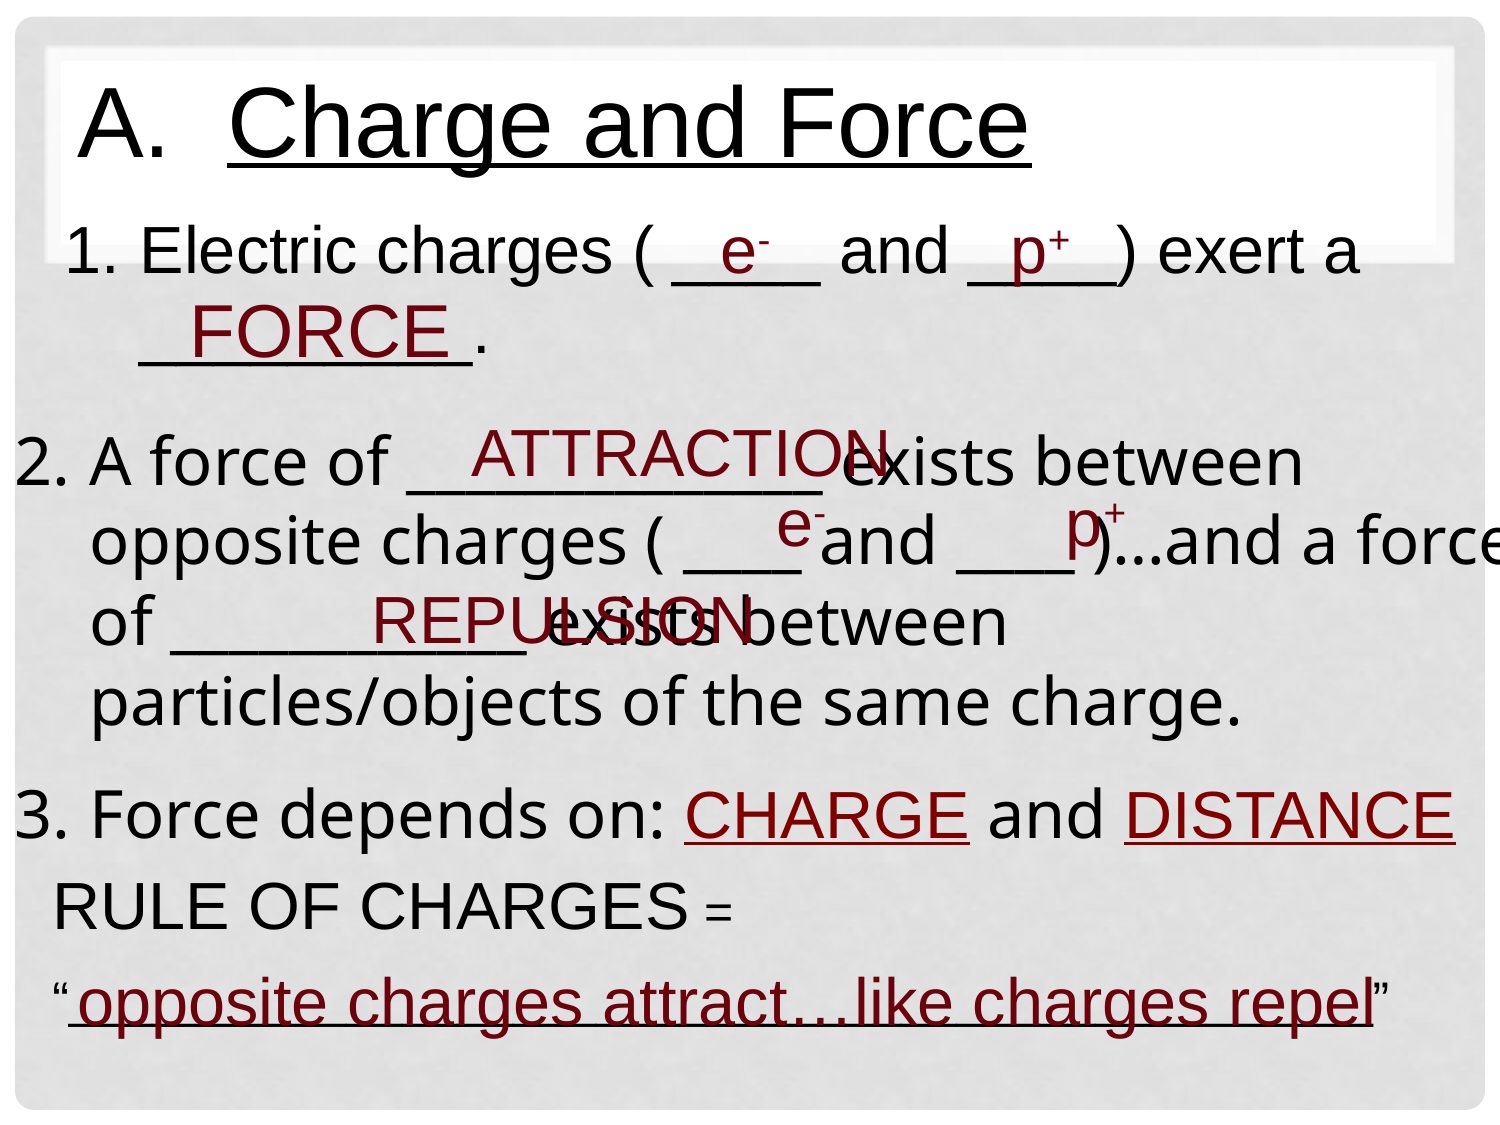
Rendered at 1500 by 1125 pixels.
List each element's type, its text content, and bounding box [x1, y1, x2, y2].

text_box opposite charges attract…like charges repel [62, 951, 1438, 1046]
text_box ATTRACTION [456, 402, 919, 498]
text_box e- p+ [687, 199, 1150, 295]
text_box RULE OF CHARGES = “_______________________________________________” [37, 859, 1438, 1035]
text_box Electric charges ( ____ and ____) exert a _________. [50, 199, 1425, 375]
text_box A. Charge and Force [62, 49, 1413, 199]
text_box A force of ______________ exists between opposite charges ( ____ and ____ )…and a force of ____________ exists between particles/objects of the same charge. Force depends on: CHARGE and DISTANCE [0, 410, 1500, 859]
text_box REPULSION [300, 569, 800, 665]
text_box e- p+ [687, 472, 1150, 568]
text_box FORCE [174, 274, 550, 380]
